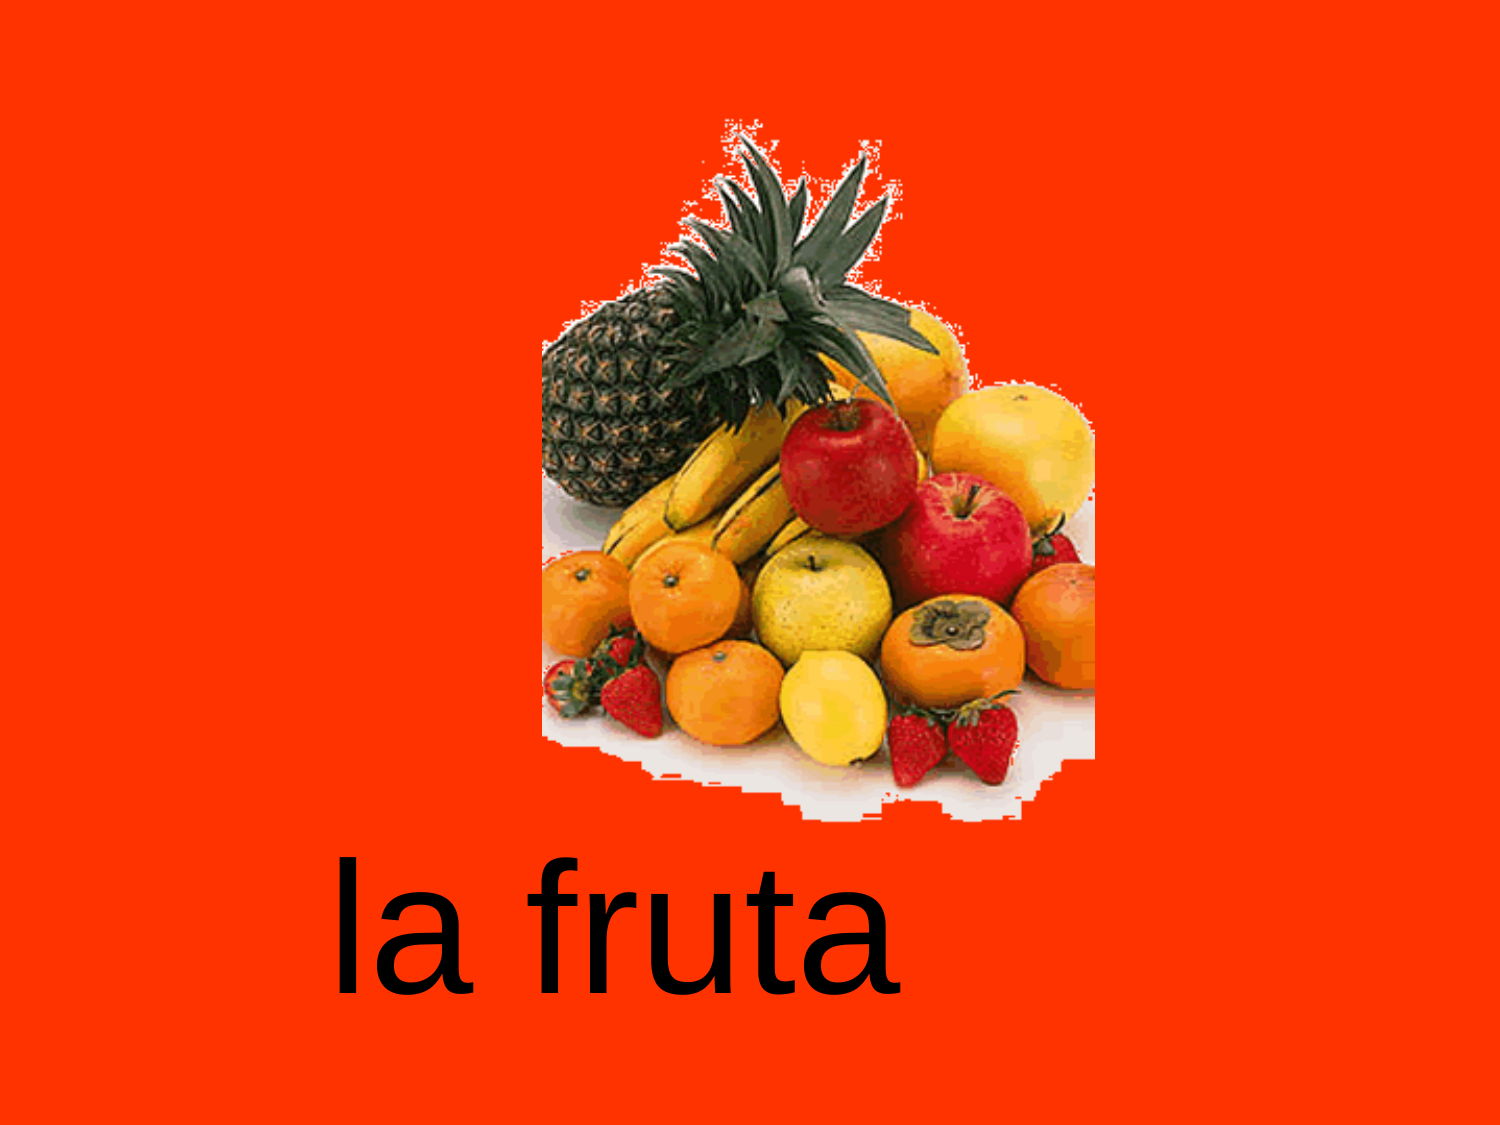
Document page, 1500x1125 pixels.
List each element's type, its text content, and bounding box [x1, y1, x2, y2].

text_box la fruta [312, 798, 1282, 1039]
picture [542, 101, 1095, 840]
